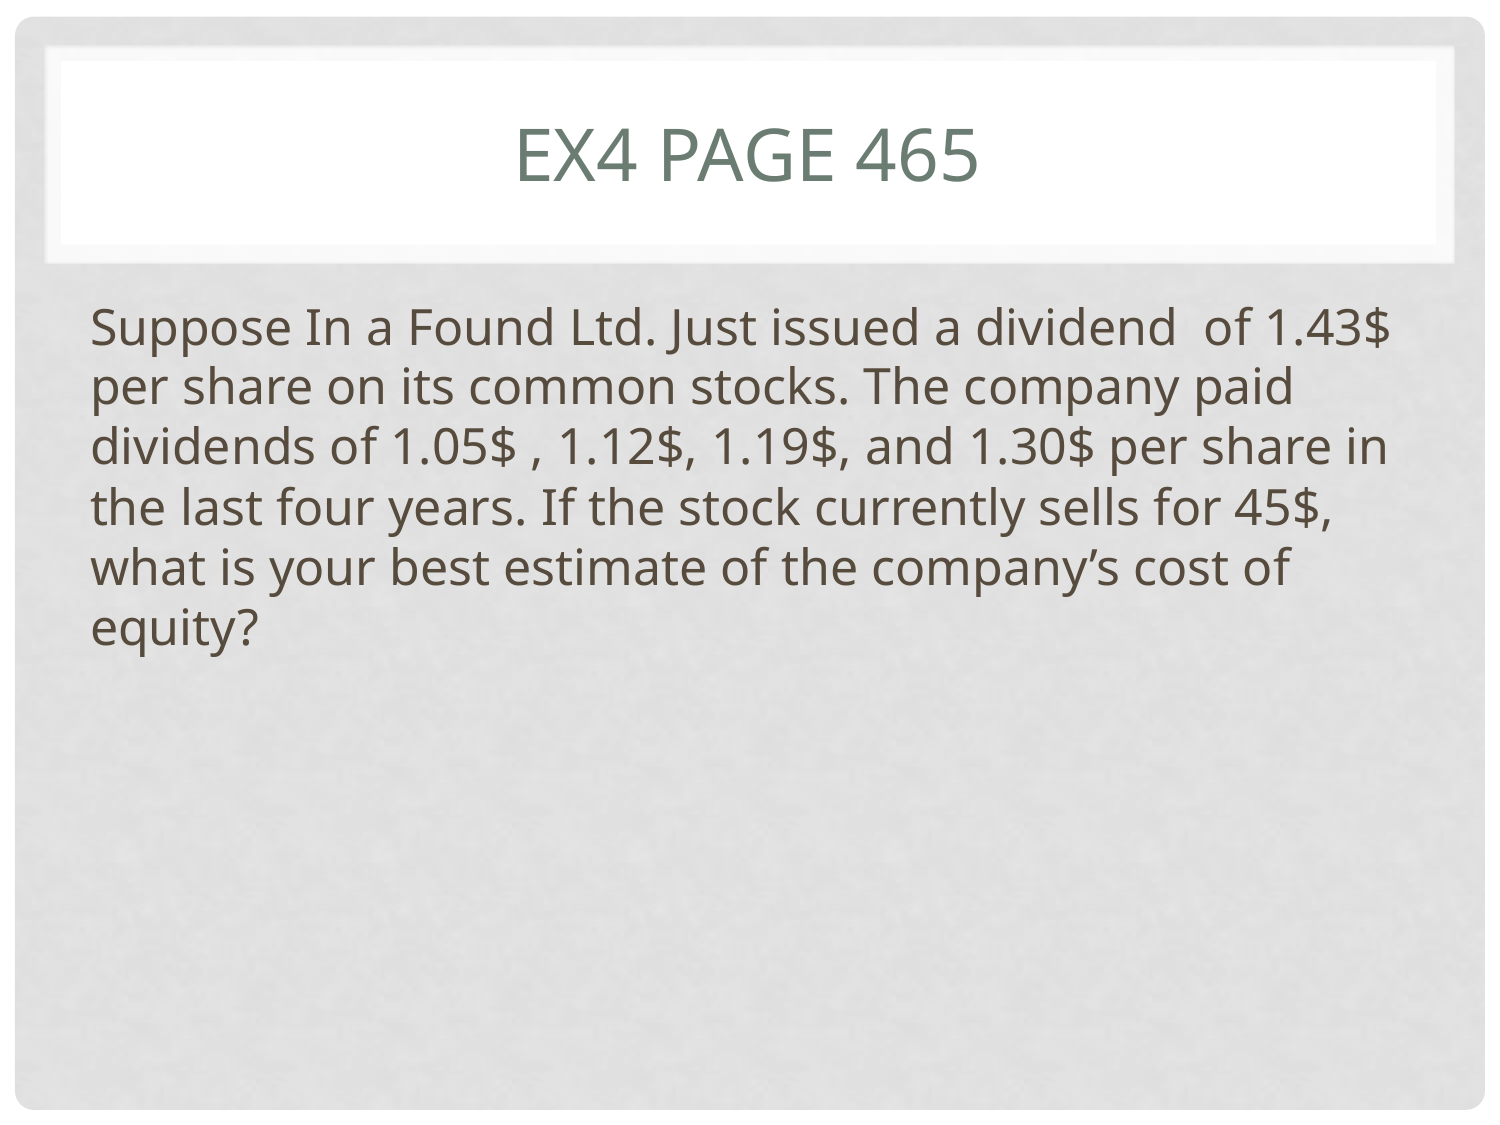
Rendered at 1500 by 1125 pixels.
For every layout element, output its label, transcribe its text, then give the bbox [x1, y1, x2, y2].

list Suppose In a Found Ltd. Just issued a dividend of 1.43$ per share on its common stocks. The company paid dividends of 1.05$ , 1.12$, 1.19$, and 1.30$ per share in the last four years. If the stock currently sells for 45$, what is your best estimate of the company’s cost of equity? [75, 287, 1425, 1005]
title Ex4 Page 465 [69, 66, 1425, 238]
